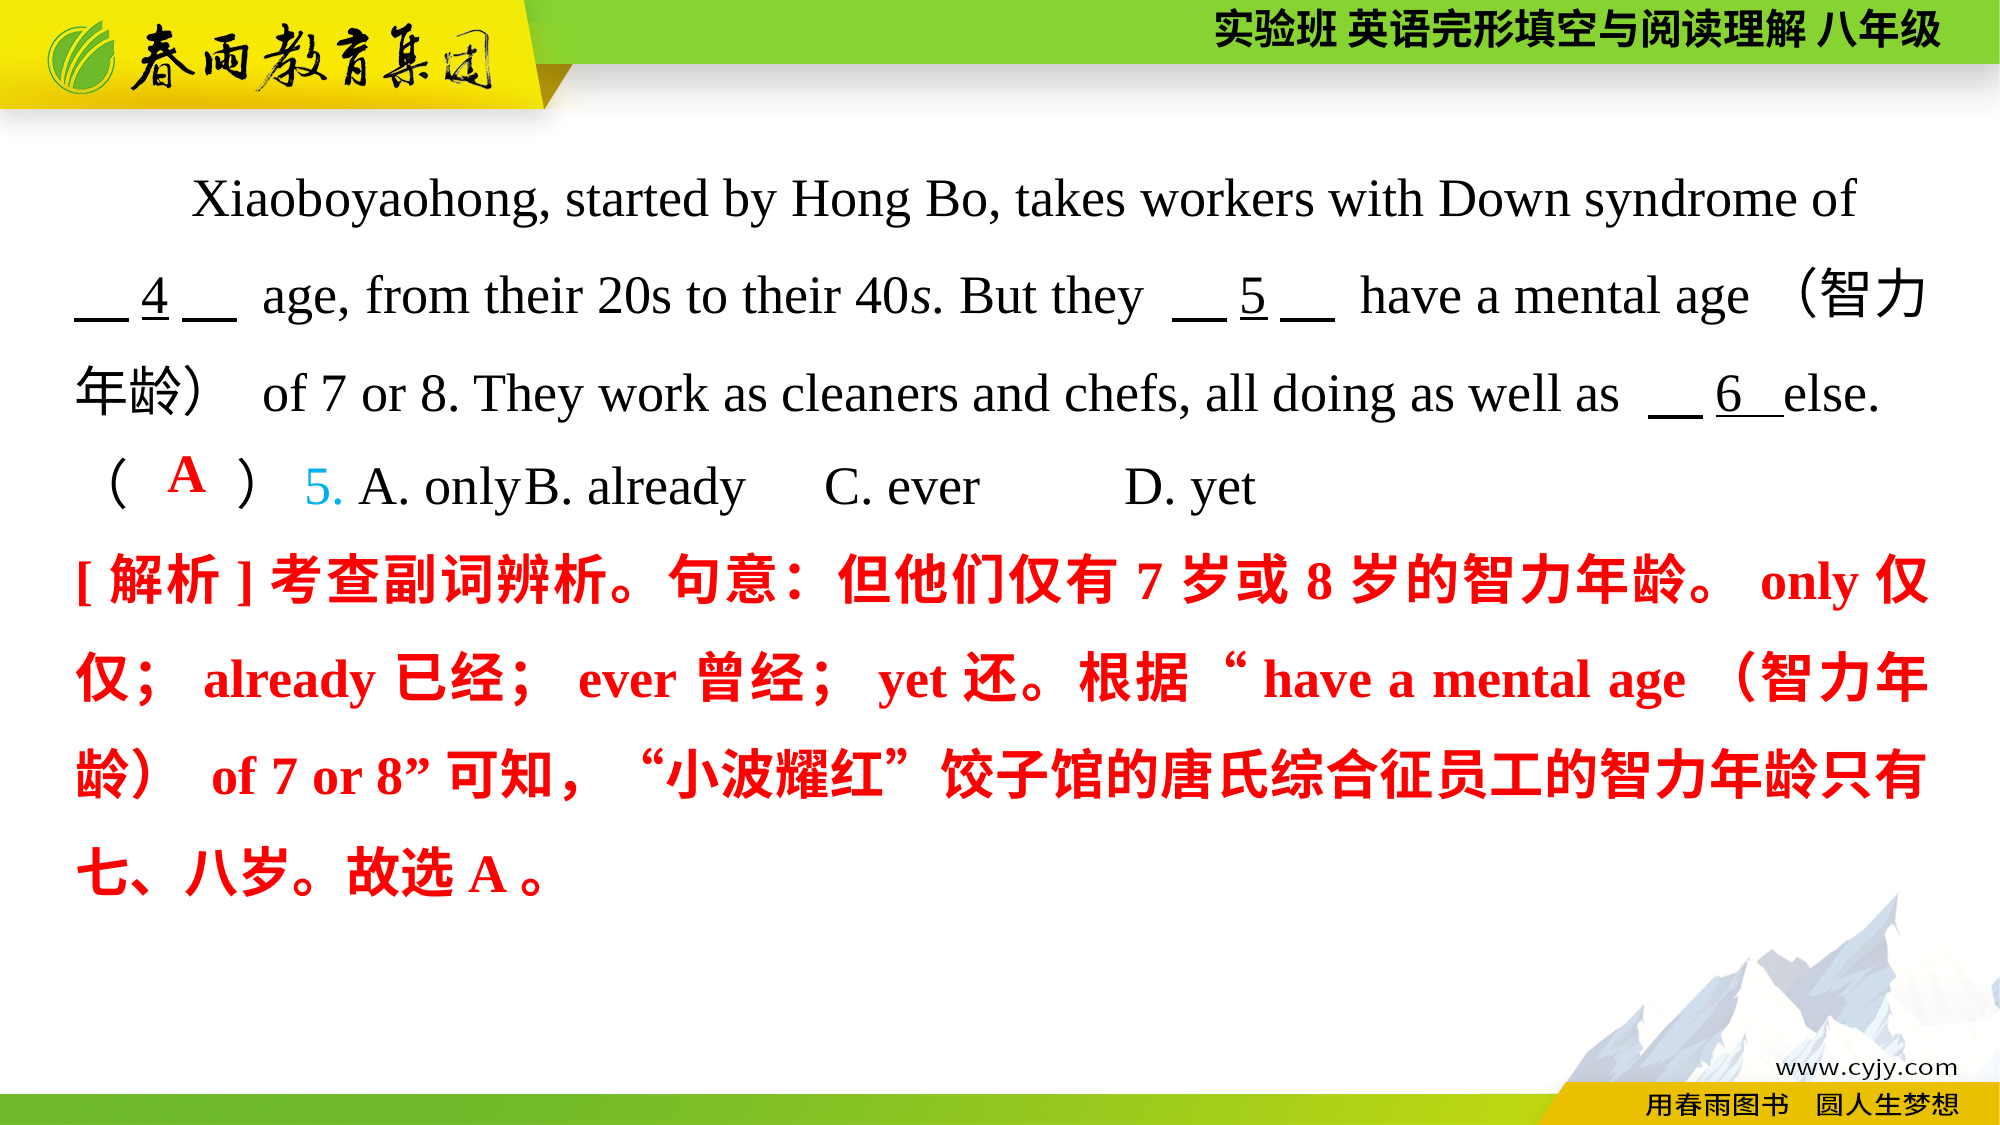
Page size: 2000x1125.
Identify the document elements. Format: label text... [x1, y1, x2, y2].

picture [0, 0, 2000, 1125]
text_box A [152, 431, 222, 505]
text_box （ ）5. A. only B. already C. ever D. yet [59, 410, 1944, 524]
text_box [解析]考查副词辨析。句意：但他们仅有7岁或8岁的智力年龄。only仅仅；already已经；ever曾经；yet还。根据“have a mental age（智力年龄） of 7 or 8”可知，“小波耀红”饺子馆的唐氏综合征员工的智力年龄只有七、八岁。故选A。 [60, 505, 1945, 911]
list Xiaoboyaohong, started by Hong Bo, takes workers with Down syndrome of 4 age, from their 20s to their 40s. But they 5 have a mental age（智力年龄） of 7 or 8. They work as cleaners and chefs, all doing as well as 6 .else. [59, 122, 1944, 410]
